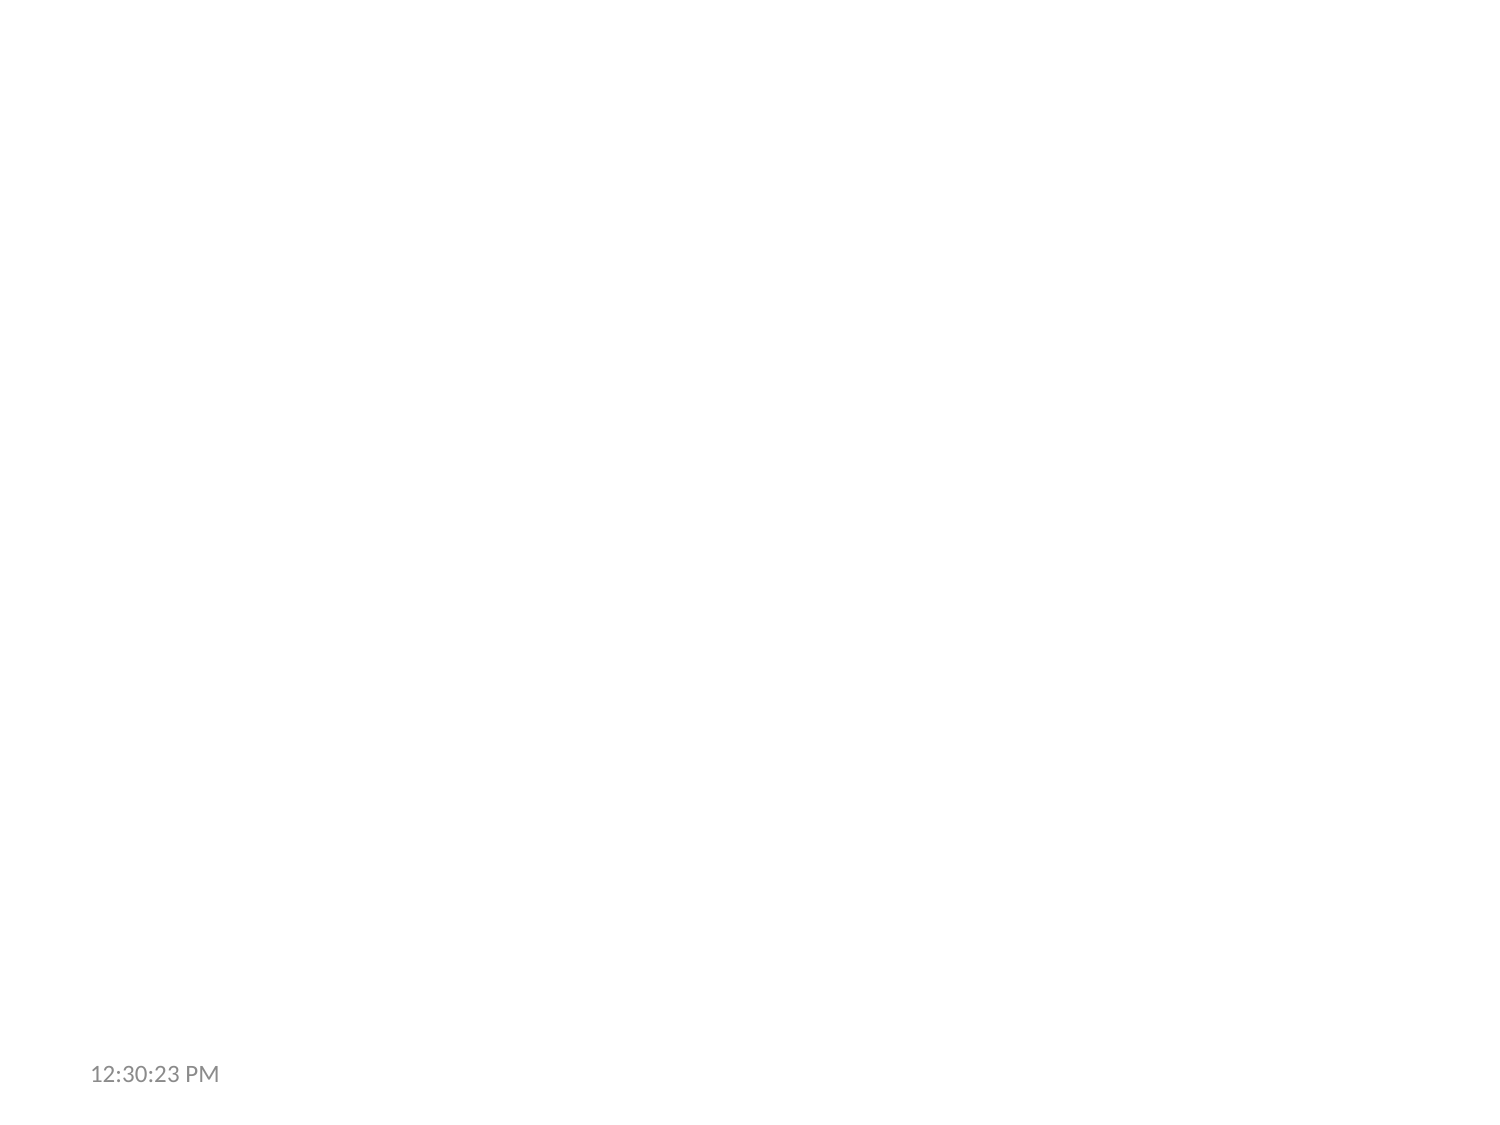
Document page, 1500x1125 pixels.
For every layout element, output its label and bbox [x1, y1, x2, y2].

slide_number [75, 1042, 425, 1103]
